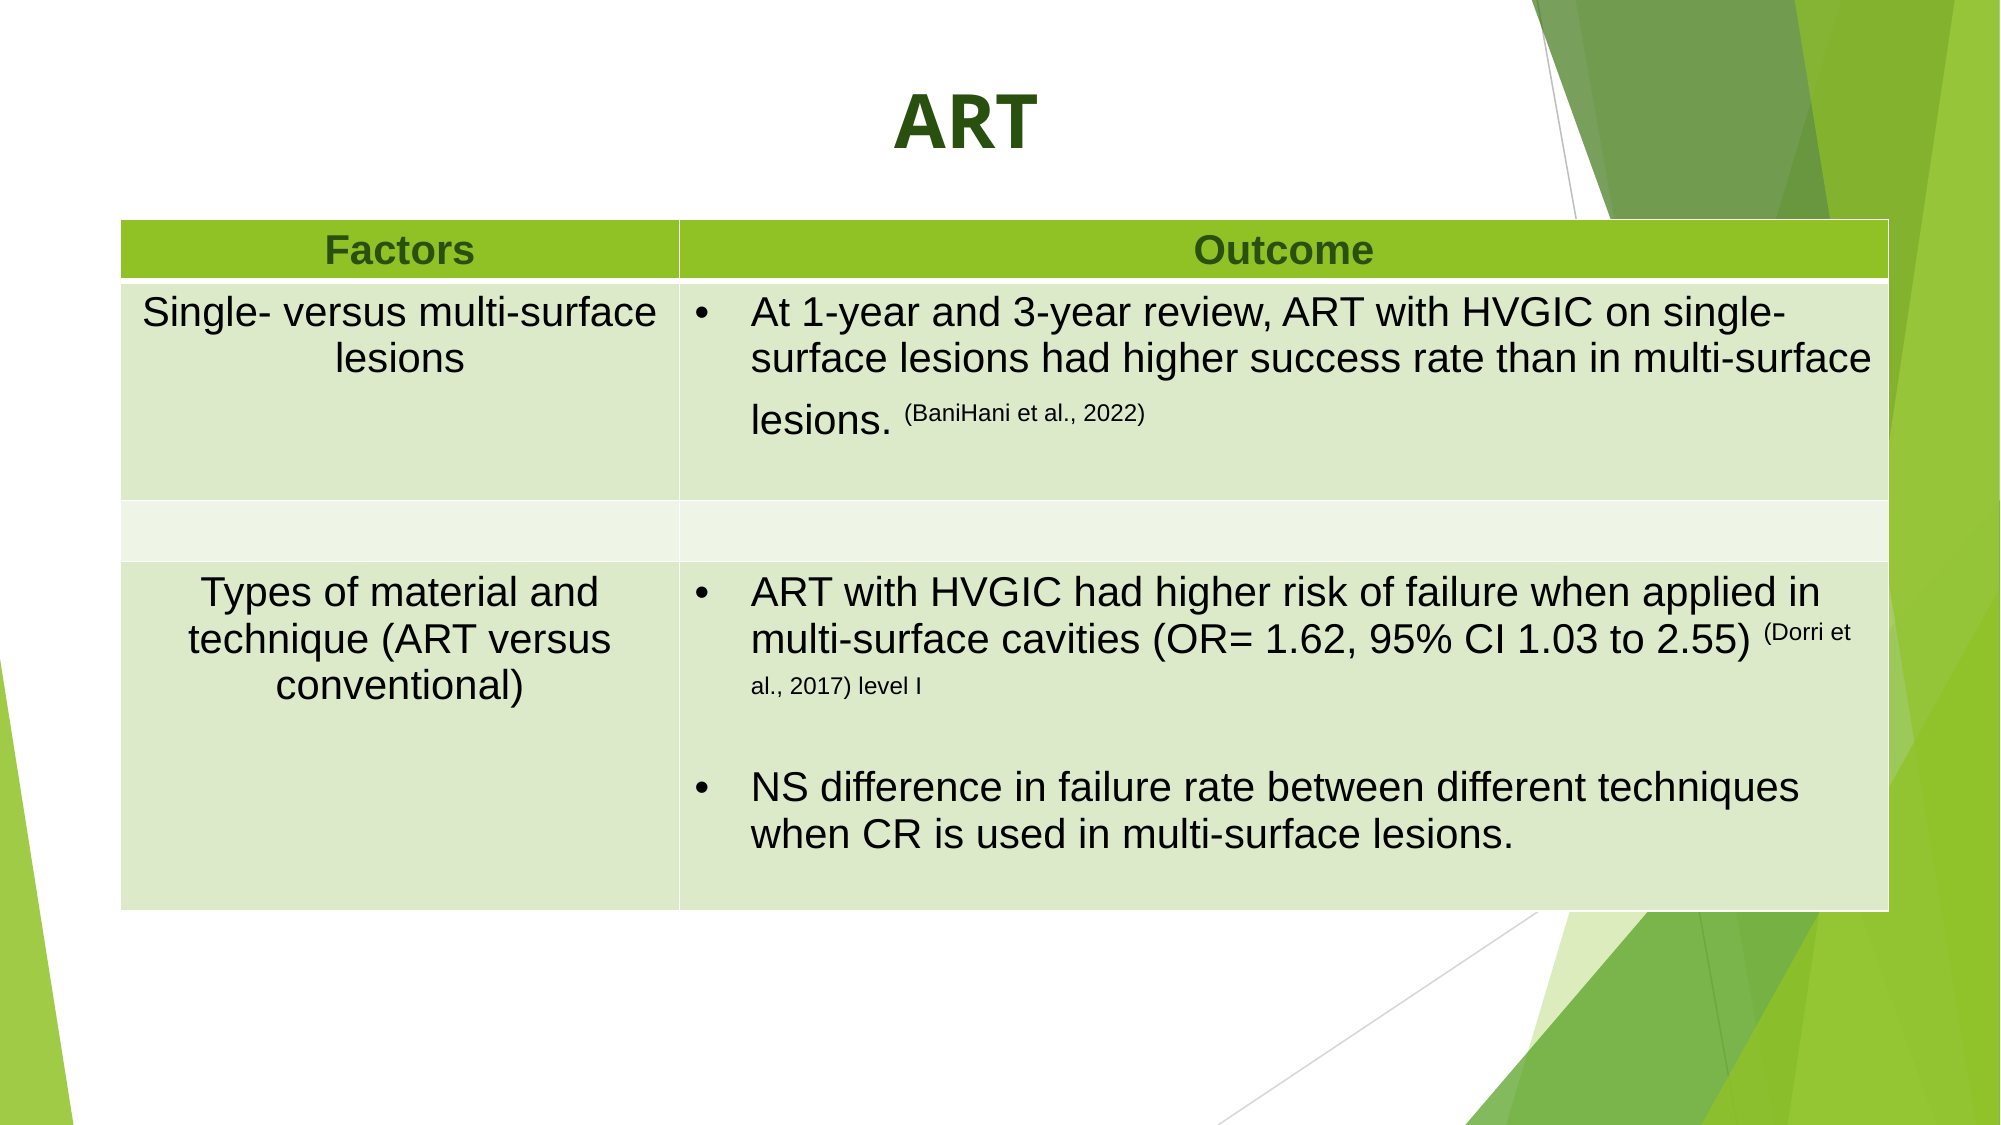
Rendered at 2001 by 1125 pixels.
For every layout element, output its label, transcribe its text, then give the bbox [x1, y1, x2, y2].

table_header Factors [121, 220, 679, 278]
table_cell Single- versus multi-surface lesions [121, 284, 679, 500]
table_cell [680, 501, 1888, 561]
table_cell At 1-year and 3-year review, ART with HVGIC on single-surface lesions had higher success rate than in multi-surface lesions. (BaniHani et al., 2022) [680, 284, 1888, 500]
table_cell [121, 501, 679, 561]
table_header Outcome [680, 220, 1888, 278]
title ART [292, 54, 1643, 183]
table_cell ART with HVGIC had higher risk of failure when applied in multi-surface cavities (OR= 1.62, 95% CI 1.03 to 2.55) (Dorri et al., 2017) level I NS difference in failure rate between different techniques when CR is used in multi-surface lesions. [680, 562, 1888, 910]
table_cell Types of material and technique (ART versus conventional) [121, 562, 679, 910]
